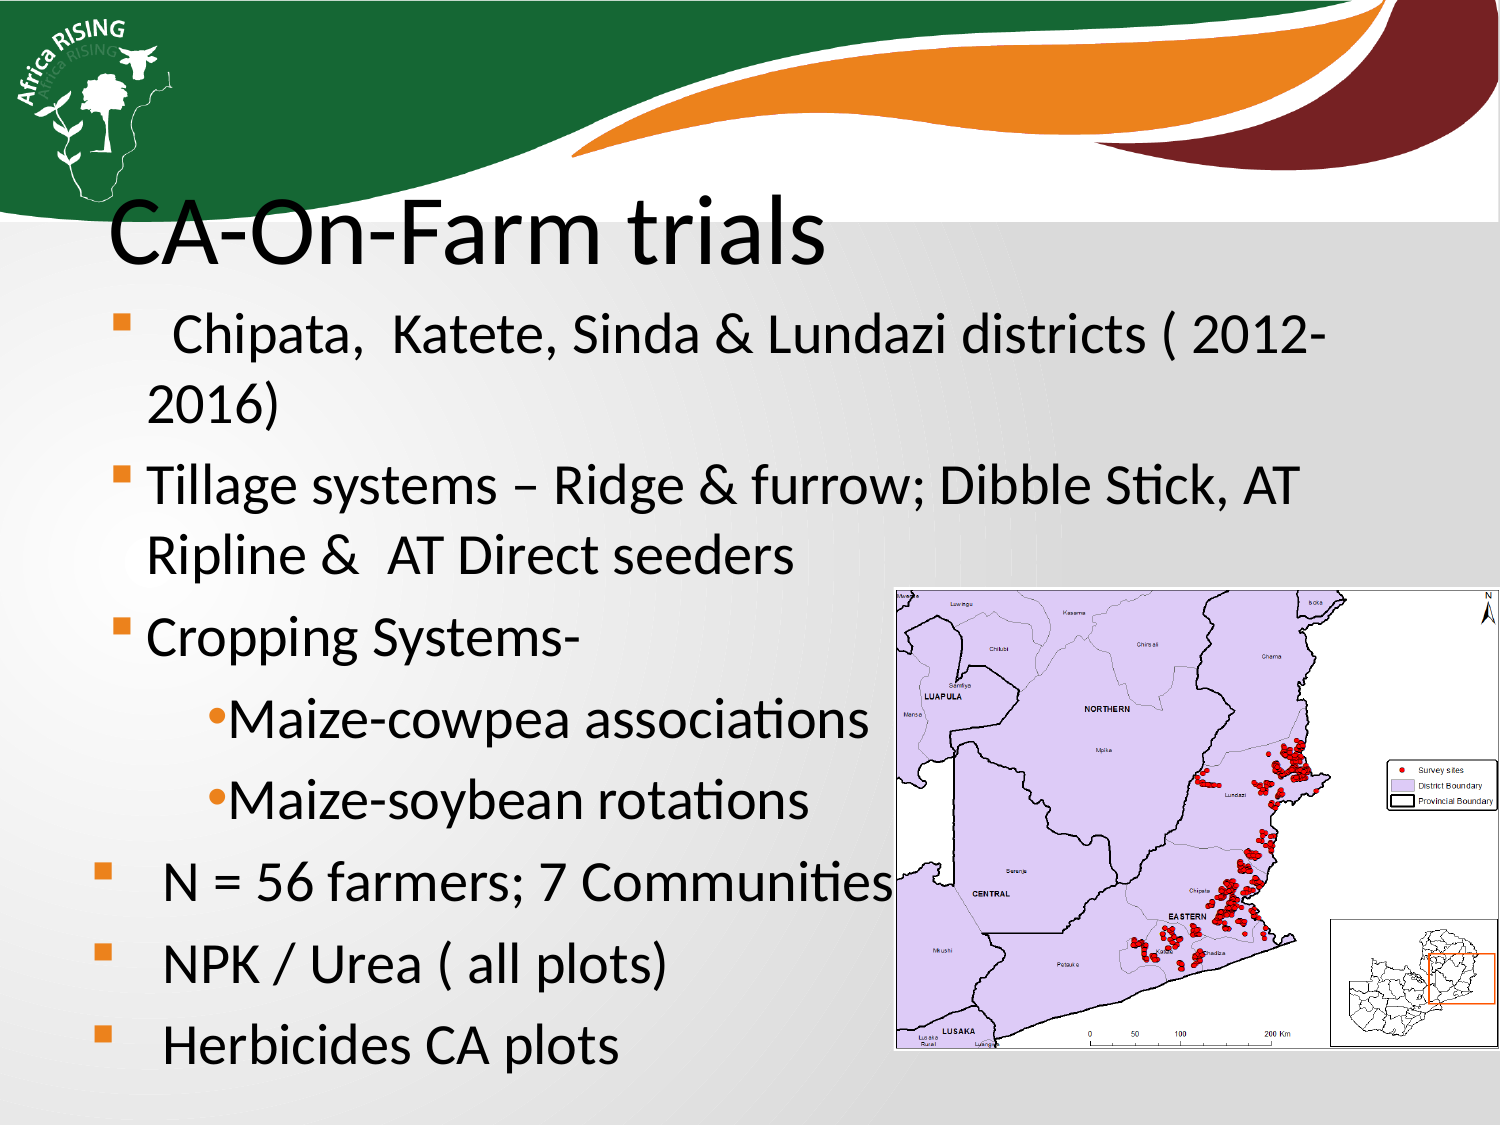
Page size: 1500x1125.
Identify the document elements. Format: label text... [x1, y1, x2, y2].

picture [0, 0, 1499, 222]
list CA-On-Farm trials [75, 157, 1325, 346]
picture [893, 586, 1500, 1051]
list Chipata, Katete, Sinda & Lundazi districts ( 2012-2016) Tillage systems – Ridge & furrow; Dibble Stick, AT Ripline & AT Direct seeders Cropping Systems- Maize-cowpea associations Maize-soybean rotations N = 56 farmers; 7 Communities NPK / Urea ( all plots) Herbicides CA plots [75, 287, 1425, 1088]
